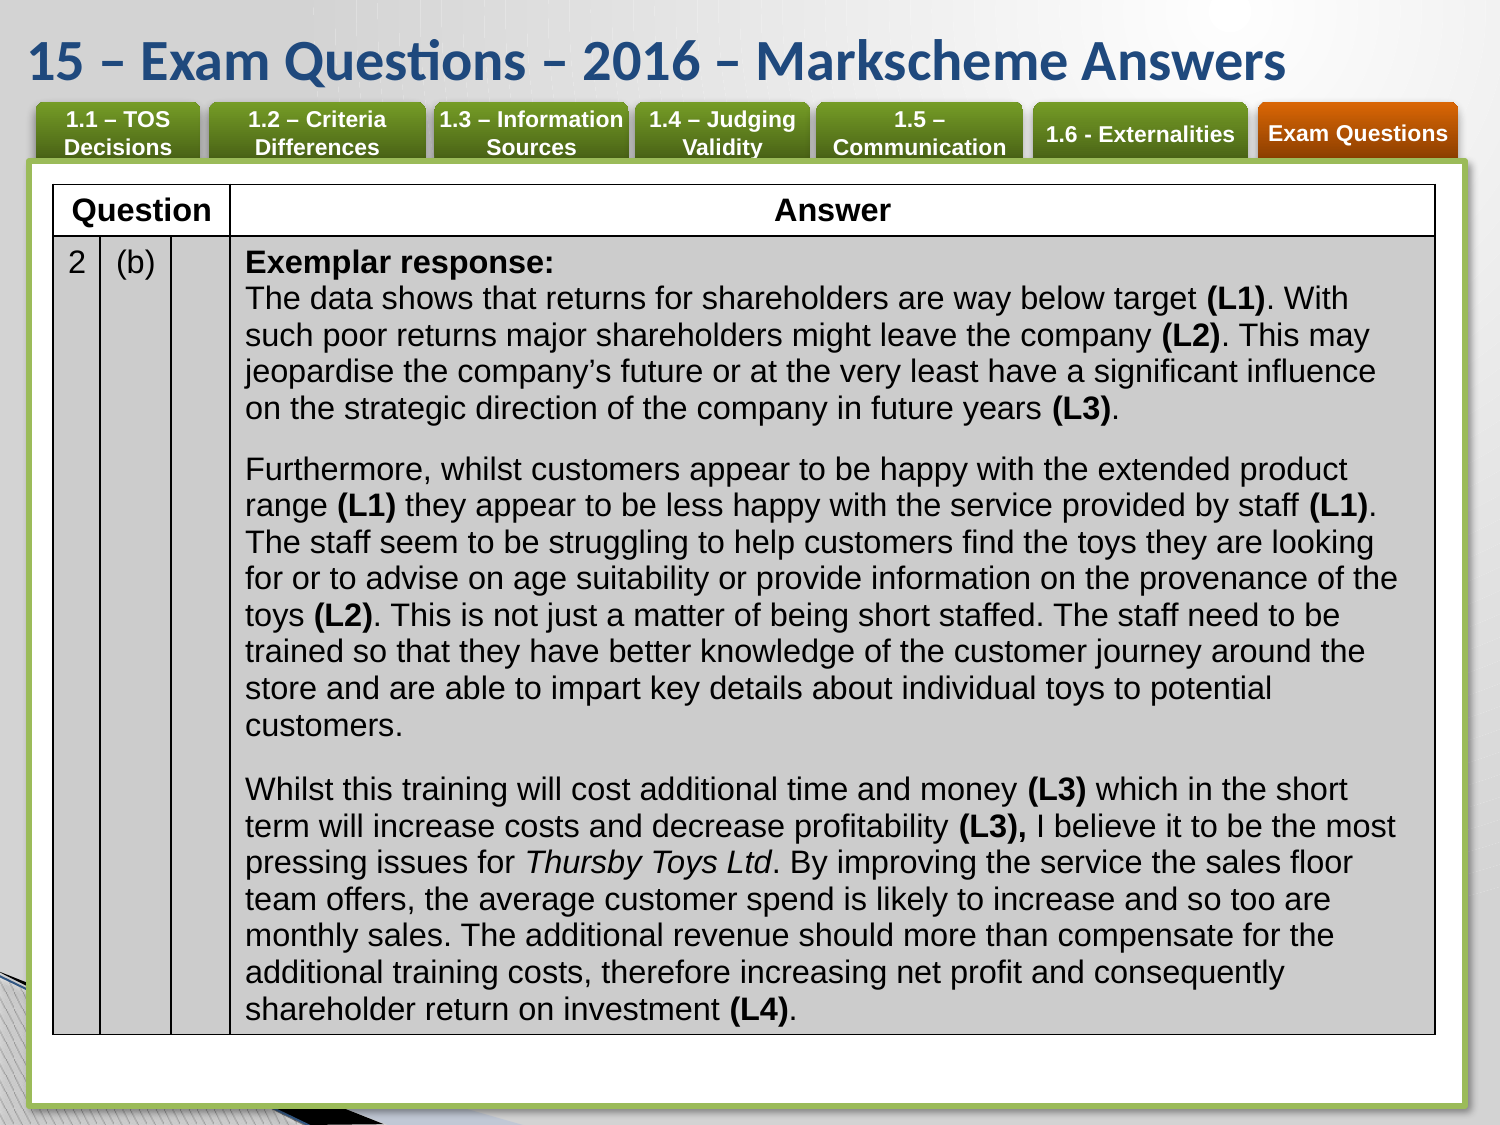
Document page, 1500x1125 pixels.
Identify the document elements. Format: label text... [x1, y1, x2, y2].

table_cell Exemplar response: The data shows that returns for shareholders are way below target (L1). With such poor returns major shareholders might leave the company (L2). This may jeopardise the company’s future or at the very least have a significant influence on the strategic direction of the company in future years (L3). Furthermore, whilst customers appear to be happy with the extended product range (L1) they appear to be less happy with the service provided by staff (L1). The staff seem to be struggling to help customers find the toys they are looking for or to advise on age suitability or provide information on the provenance of the toys (L2). This is not just a matter of being short staffed. The staff need to be trained so that they have better knowledge of the customer journey around the store and are able to impart key details about individual toys to potential customers. Whilst this training will cost additional time and money (L3) which in the short term will increase costs and decrease profitability (L3), I believe it to be the most pressing issues for Thursby Toys Ltd. By improving the service the sales floor team offers, the average customer spend is likely to increase and so too are monthly sales. The additional revenue should more than compensate for the additional training costs, therefore increasing net profit and consequently shareholder return on investment (L4). [231, 237, 1434, 1034]
picture [281, 1114, 303, 1125]
table_header Question [54, 185, 229, 235]
table_cell 2 [54, 237, 99, 1034]
table_cell (b) [101, 237, 170, 1034]
title 15 – Exam Questions – 2016 – Markscheme Answers [11, 11, 1465, 102]
table_cell [172, 237, 229, 1034]
table_header Answer [231, 185, 1434, 235]
